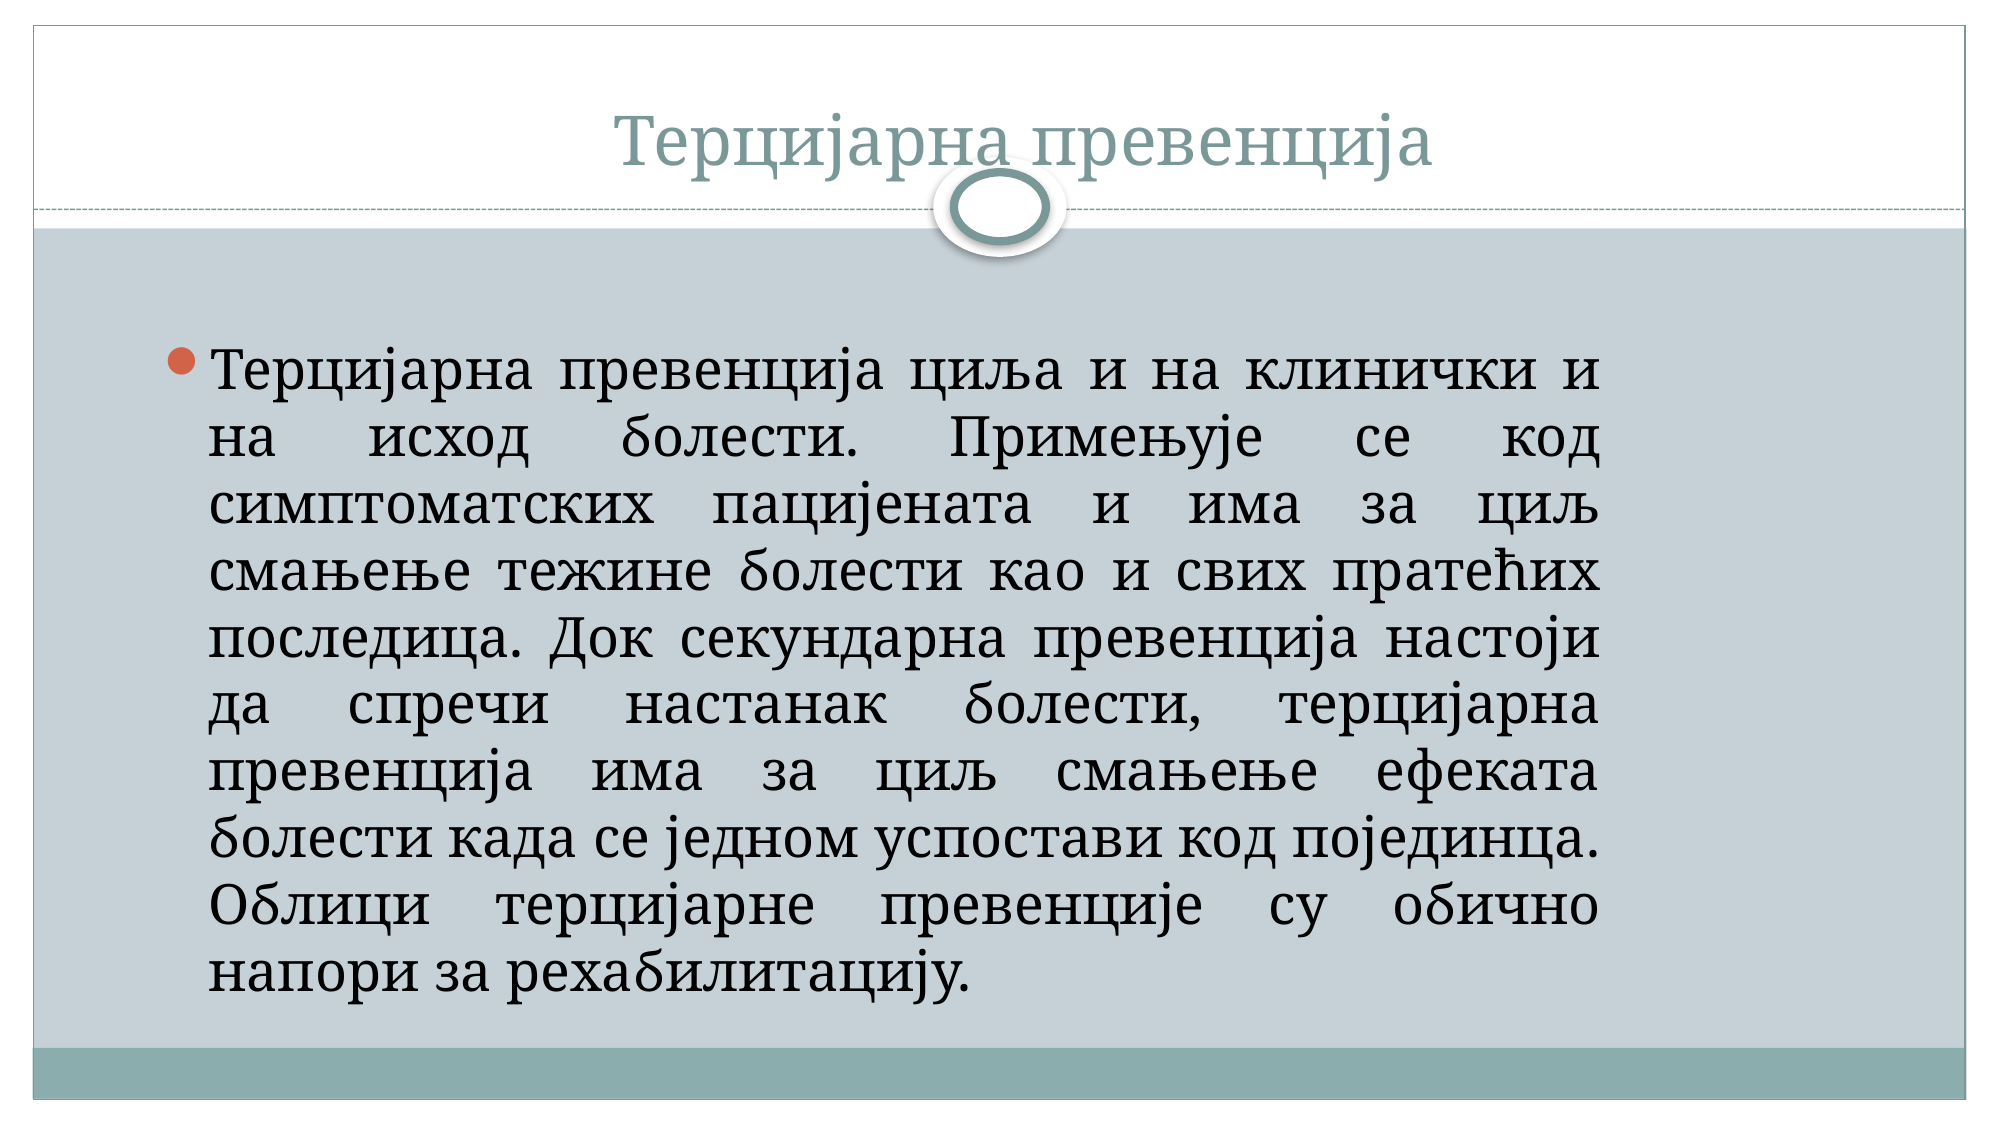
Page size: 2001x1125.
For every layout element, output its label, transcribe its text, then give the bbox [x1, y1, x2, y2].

text_box Терцијарна превенција [91, 62, 1958, 187]
list Терцијарна превенција циља и на клинички и на исход болести. Примењује се код симптоматских пацијената и има за циљ смањење тежине болести као и свих пратећих последица. Док секундарна превенција настоји да спречи настанак болести, терцијарна превенција има за циљ смањење ефеката болести када се једном успостави код појединца. Облици терцијарне превенције су обично напори за рехабилитацију. [148, 326, 1617, 1015]
